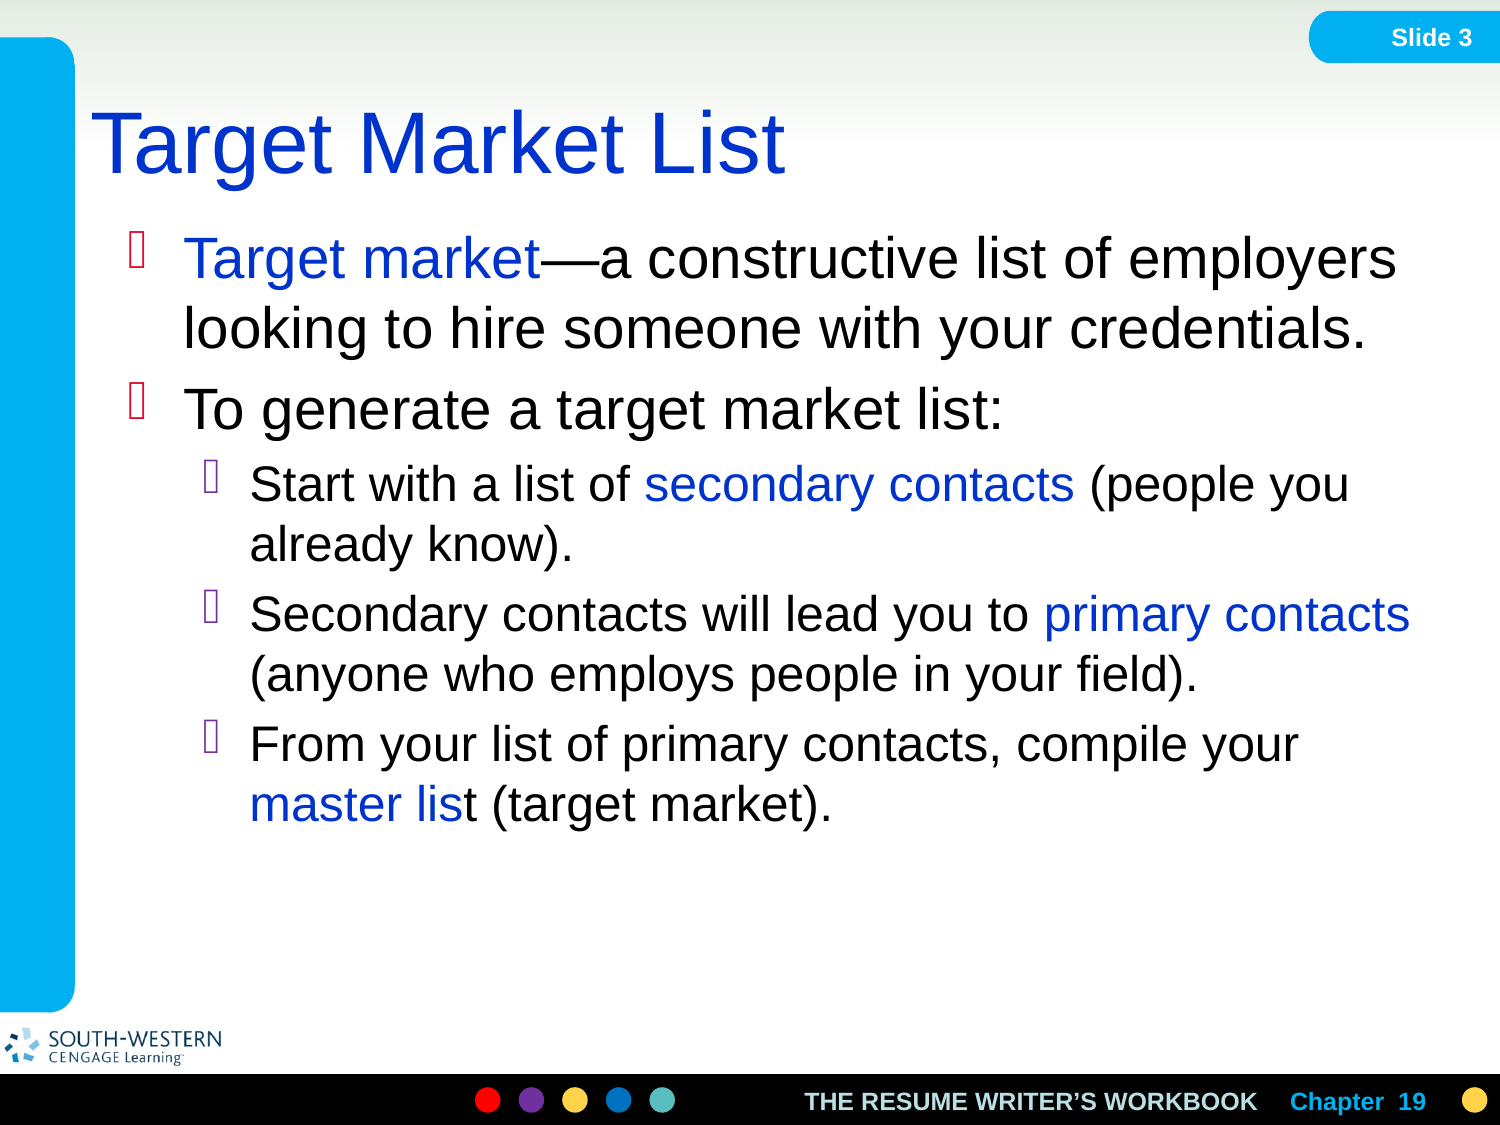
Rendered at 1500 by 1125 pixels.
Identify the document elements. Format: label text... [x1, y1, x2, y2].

picture [0, 1022, 225, 1073]
title Target Market List [74, 44, 1426, 233]
footer Chapter 19 [1274, 1075, 1476, 1125]
list Target market—a constructive list of employers looking to hire someone with your credentials. To generate a target market list: Start with a list of secondary contacts (people you already know). Secondary contacts will lead you to primary contacts (anyone who employs people in your field). From your list of primary contacts, compile your master list (target market). [112, 212, 1463, 963]
slide_number Slide 3 [1312, 13, 1488, 93]
